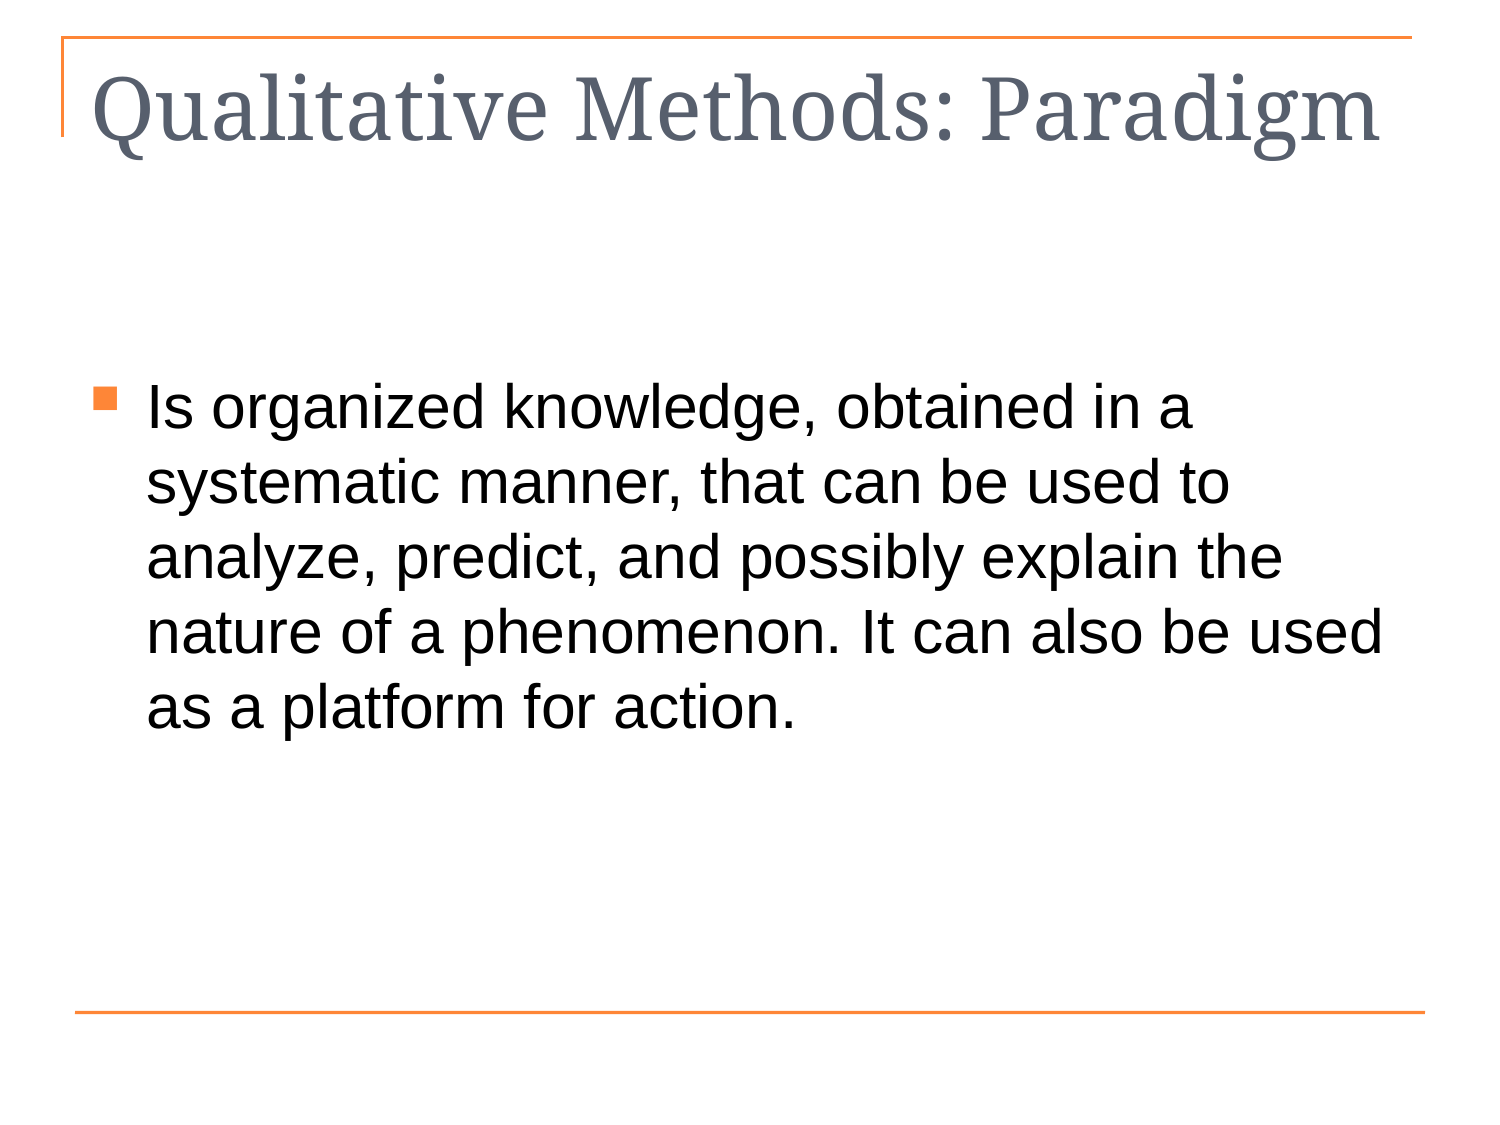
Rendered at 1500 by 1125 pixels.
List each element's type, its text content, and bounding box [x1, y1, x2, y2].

title Qualitative Methods: Paradigm [75, 45, 1425, 233]
list Is organized knowledge, obtained in a systematic manner, that can be used to analyze, predict, and possibly explain the nature of a phenomenon. It can also be used as a platform for action. [75, 358, 1425, 1050]
